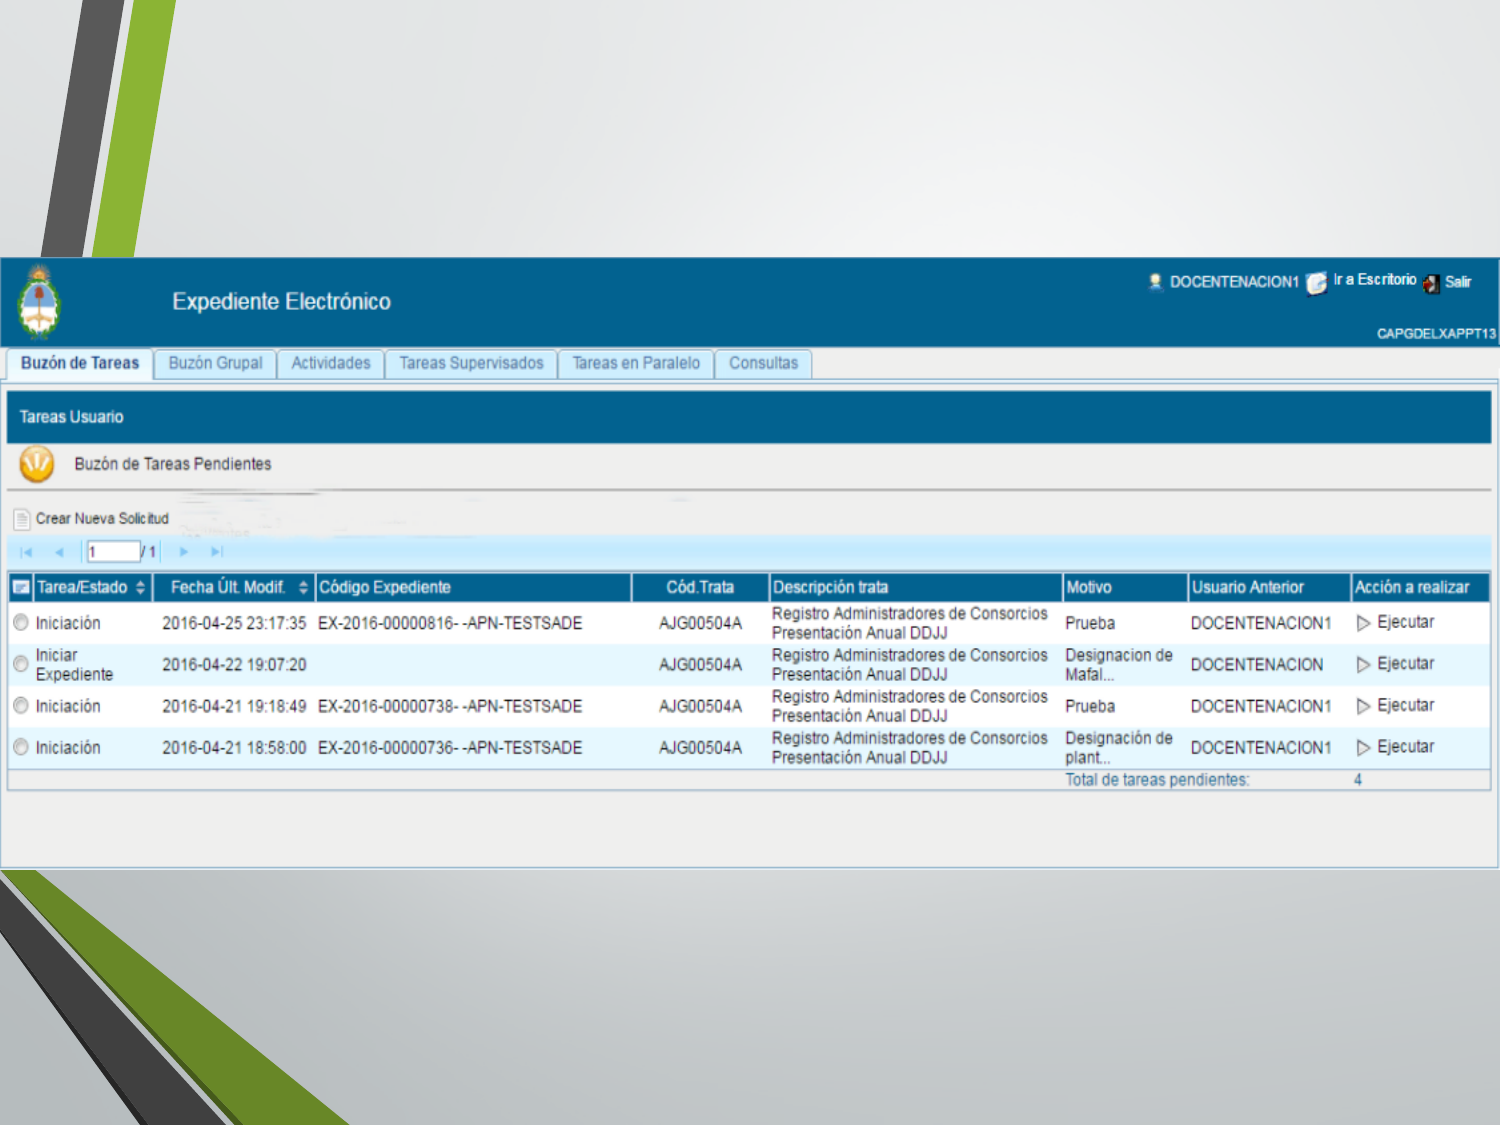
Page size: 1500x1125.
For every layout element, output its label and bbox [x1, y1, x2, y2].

picture [1359, 273, 1380, 284]
list [0, 256, 1500, 870]
picture [1306, 271, 1329, 297]
picture [1347, 276, 1353, 284]
picture [1334, 274, 1342, 284]
picture [1383, 274, 1416, 284]
